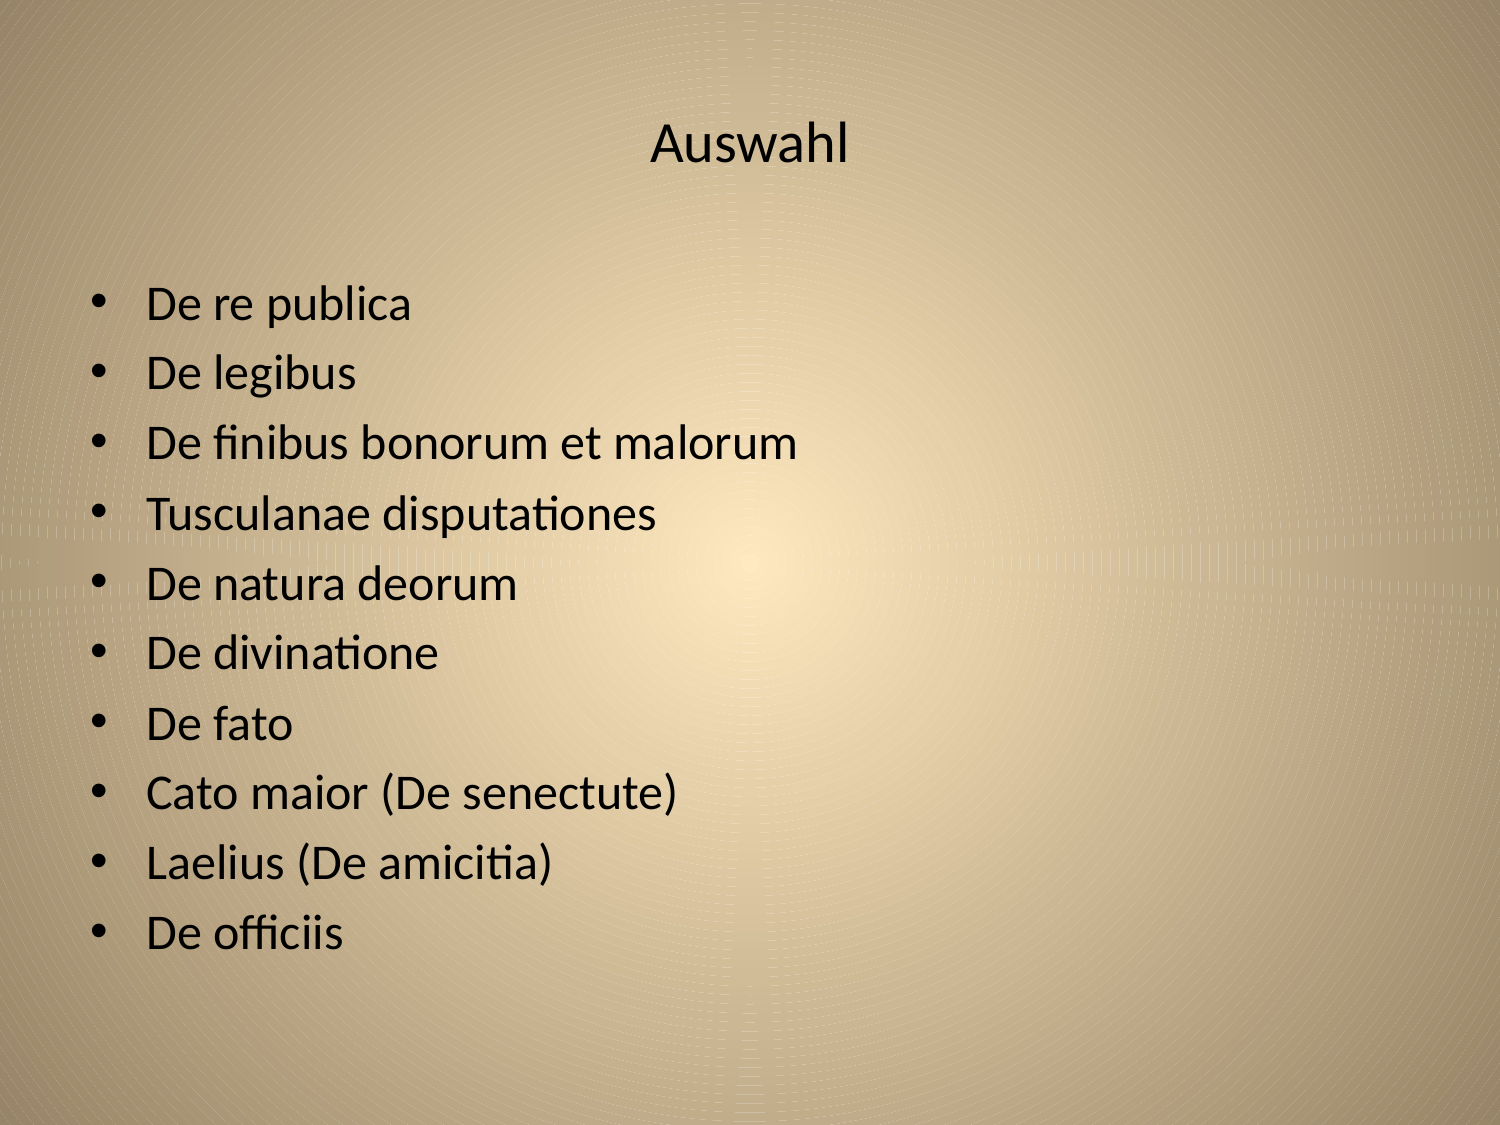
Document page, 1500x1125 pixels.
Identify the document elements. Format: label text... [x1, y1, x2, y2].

title Auswahl [75, 45, 1425, 233]
list De re publica De legibus De finibus bonorum et malorum Tusculanae disputationes De natura deorum De divinatione De fato Cato maior (De senectute) Laelius (De amicitia) De officiis [75, 262, 1425, 1005]
